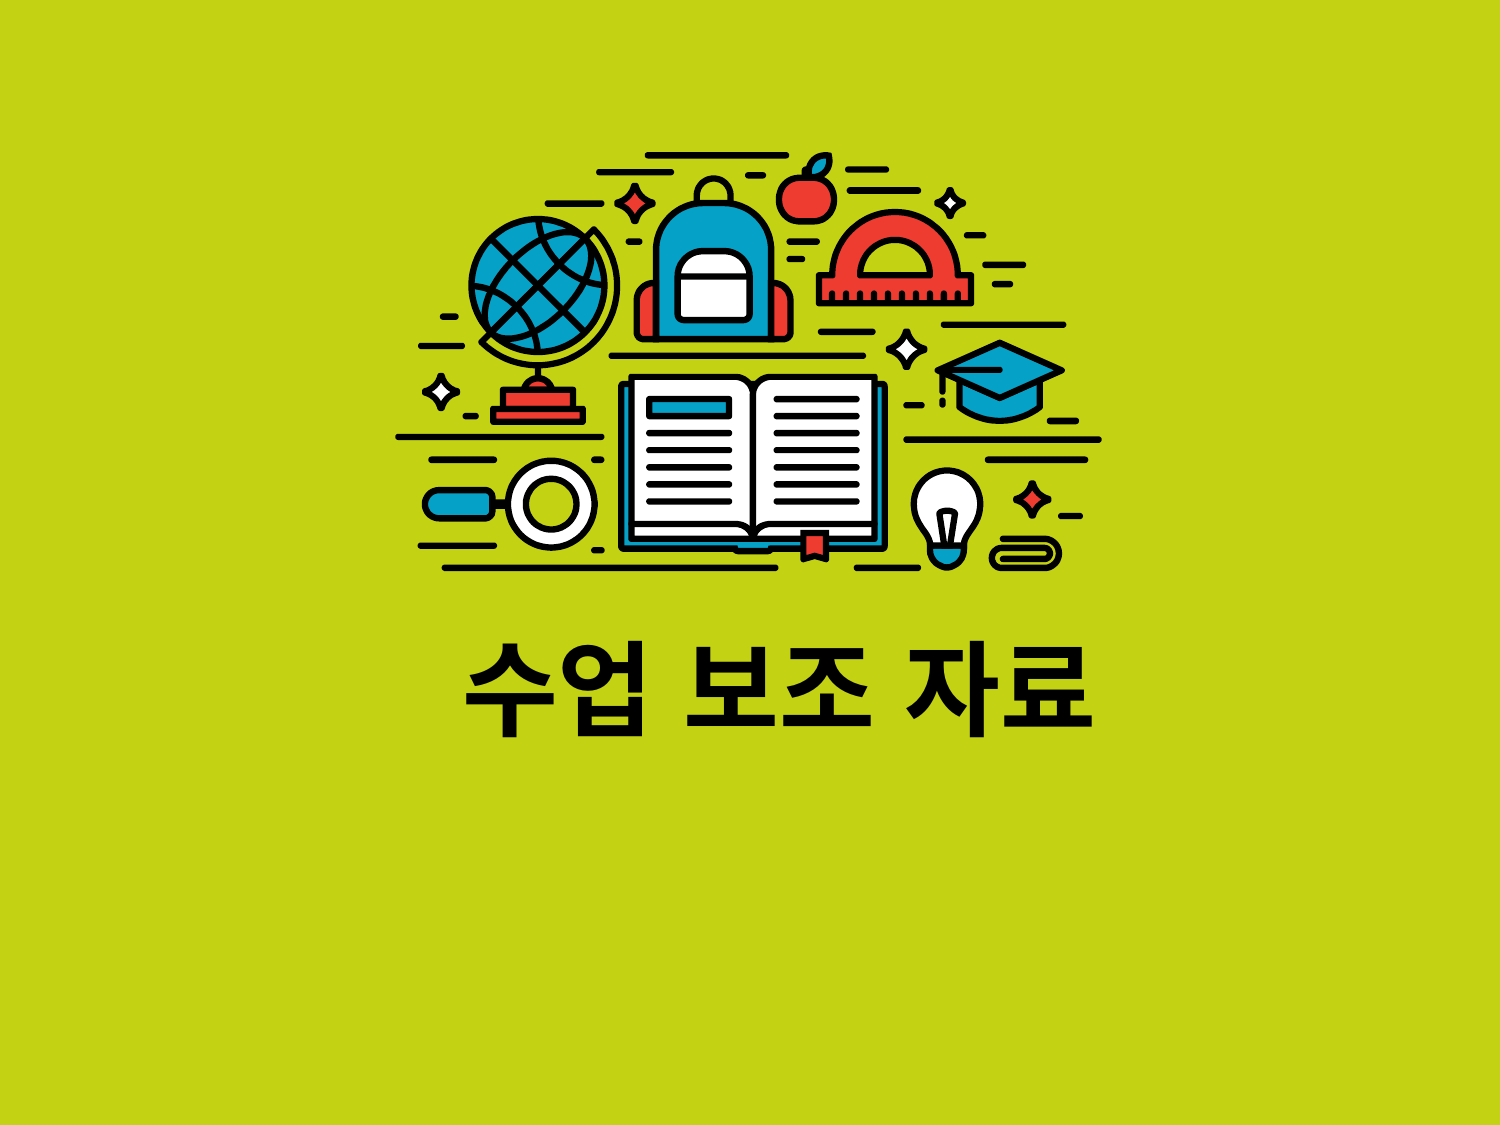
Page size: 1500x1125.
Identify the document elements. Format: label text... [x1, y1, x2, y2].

list 수업 보조 자료 [445, 597, 1114, 776]
